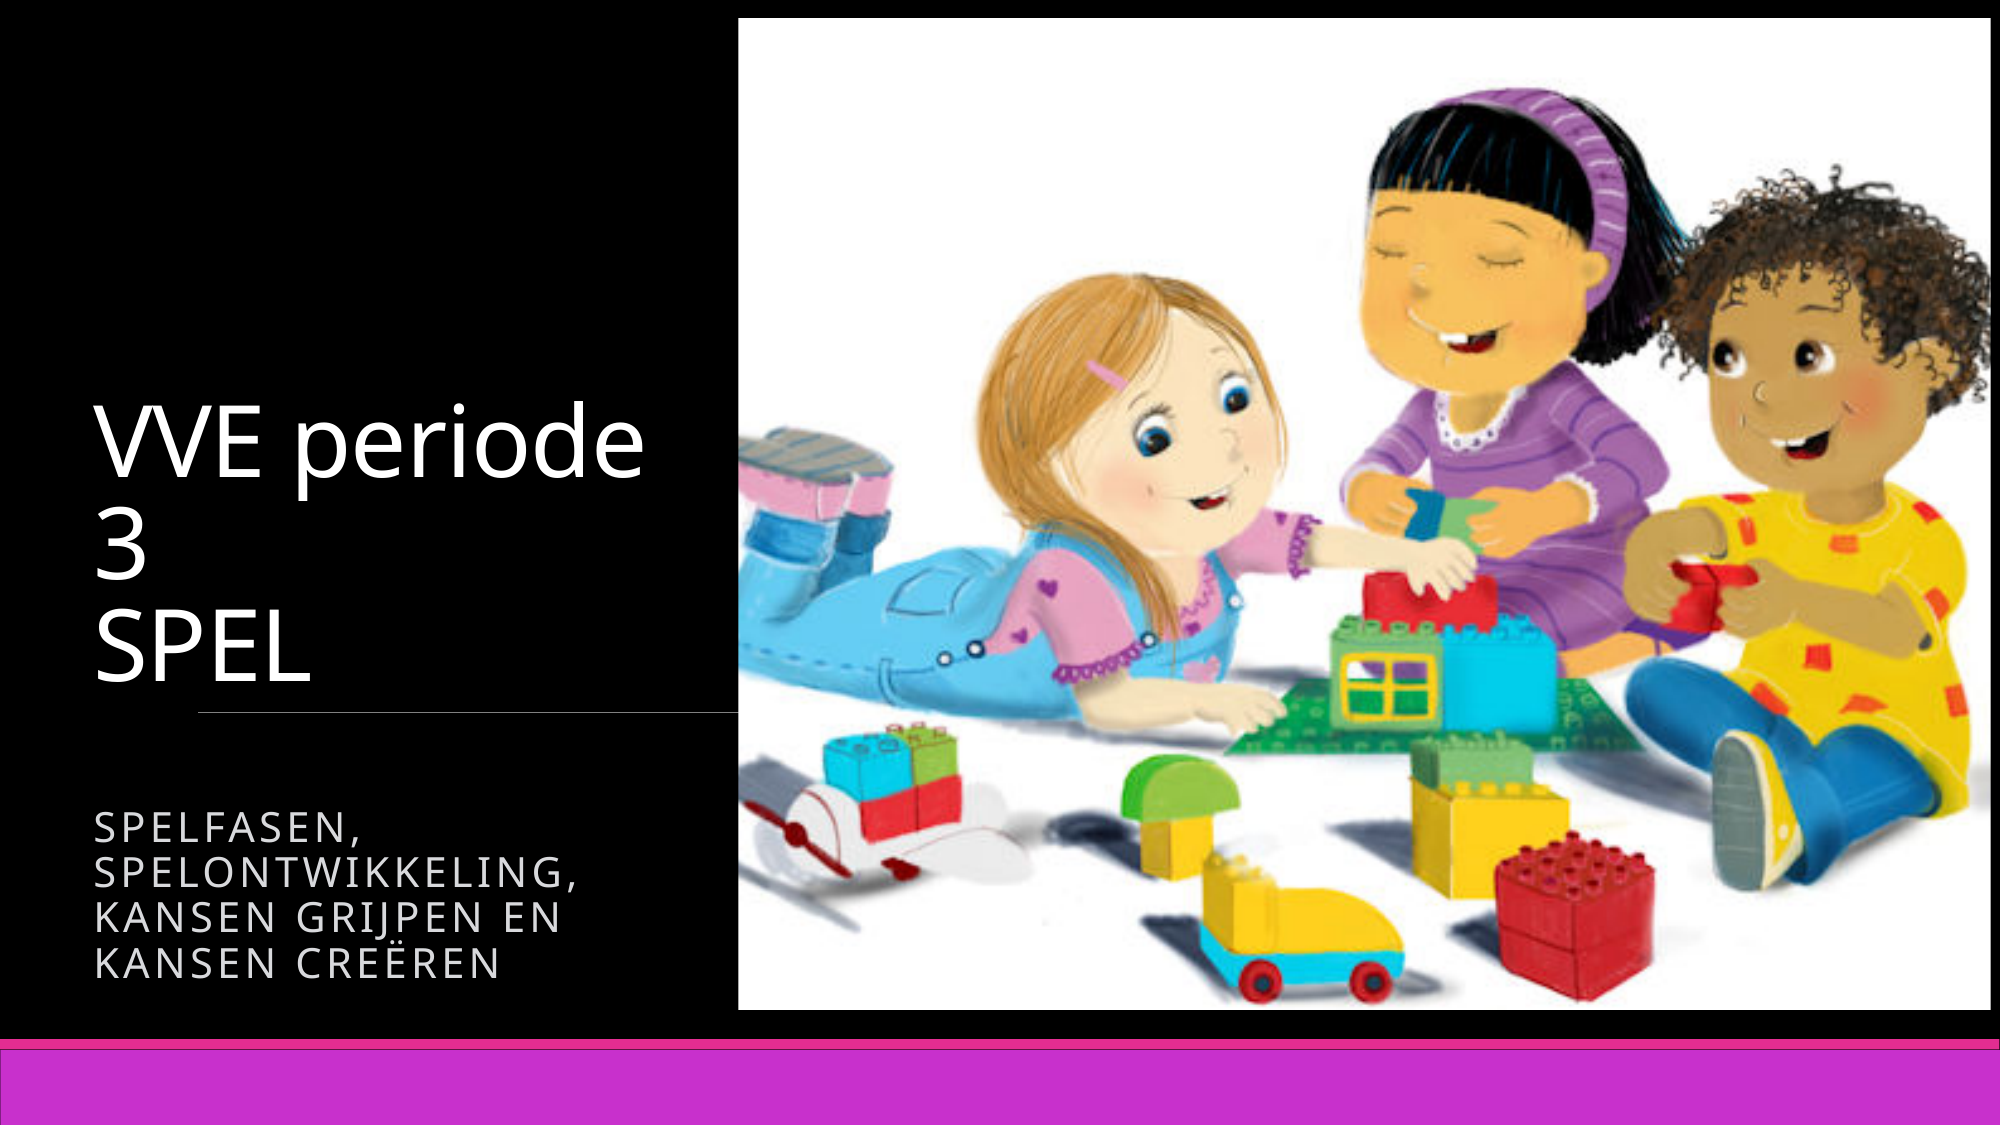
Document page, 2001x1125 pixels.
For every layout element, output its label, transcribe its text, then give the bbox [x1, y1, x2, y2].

title VVE periode 3 SPEL [78, 184, 736, 710]
subtitle Spelfasen, spelontwikkeling, kansen grijpen en kansen creëren [78, 799, 736, 998]
picture [737, 18, 1992, 1011]
